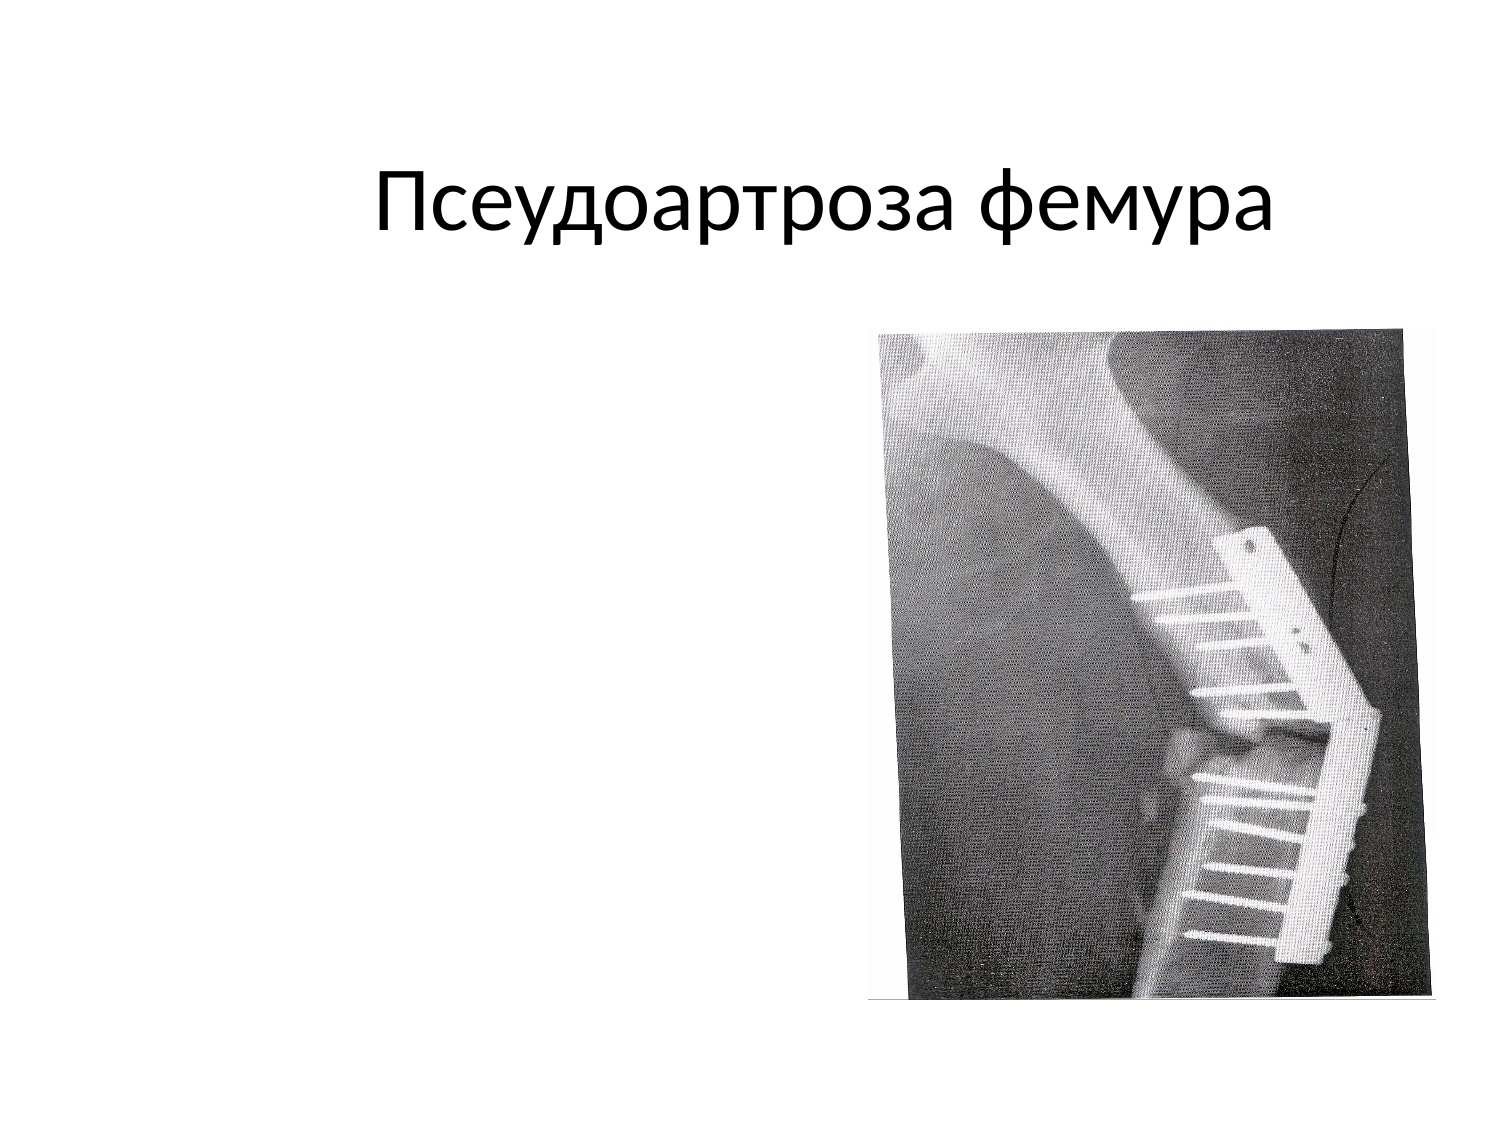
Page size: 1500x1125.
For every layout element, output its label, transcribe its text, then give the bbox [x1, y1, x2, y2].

title Псеудоартроза фемура [187, 99, 1463, 288]
picture [867, 326, 1436, 1000]
